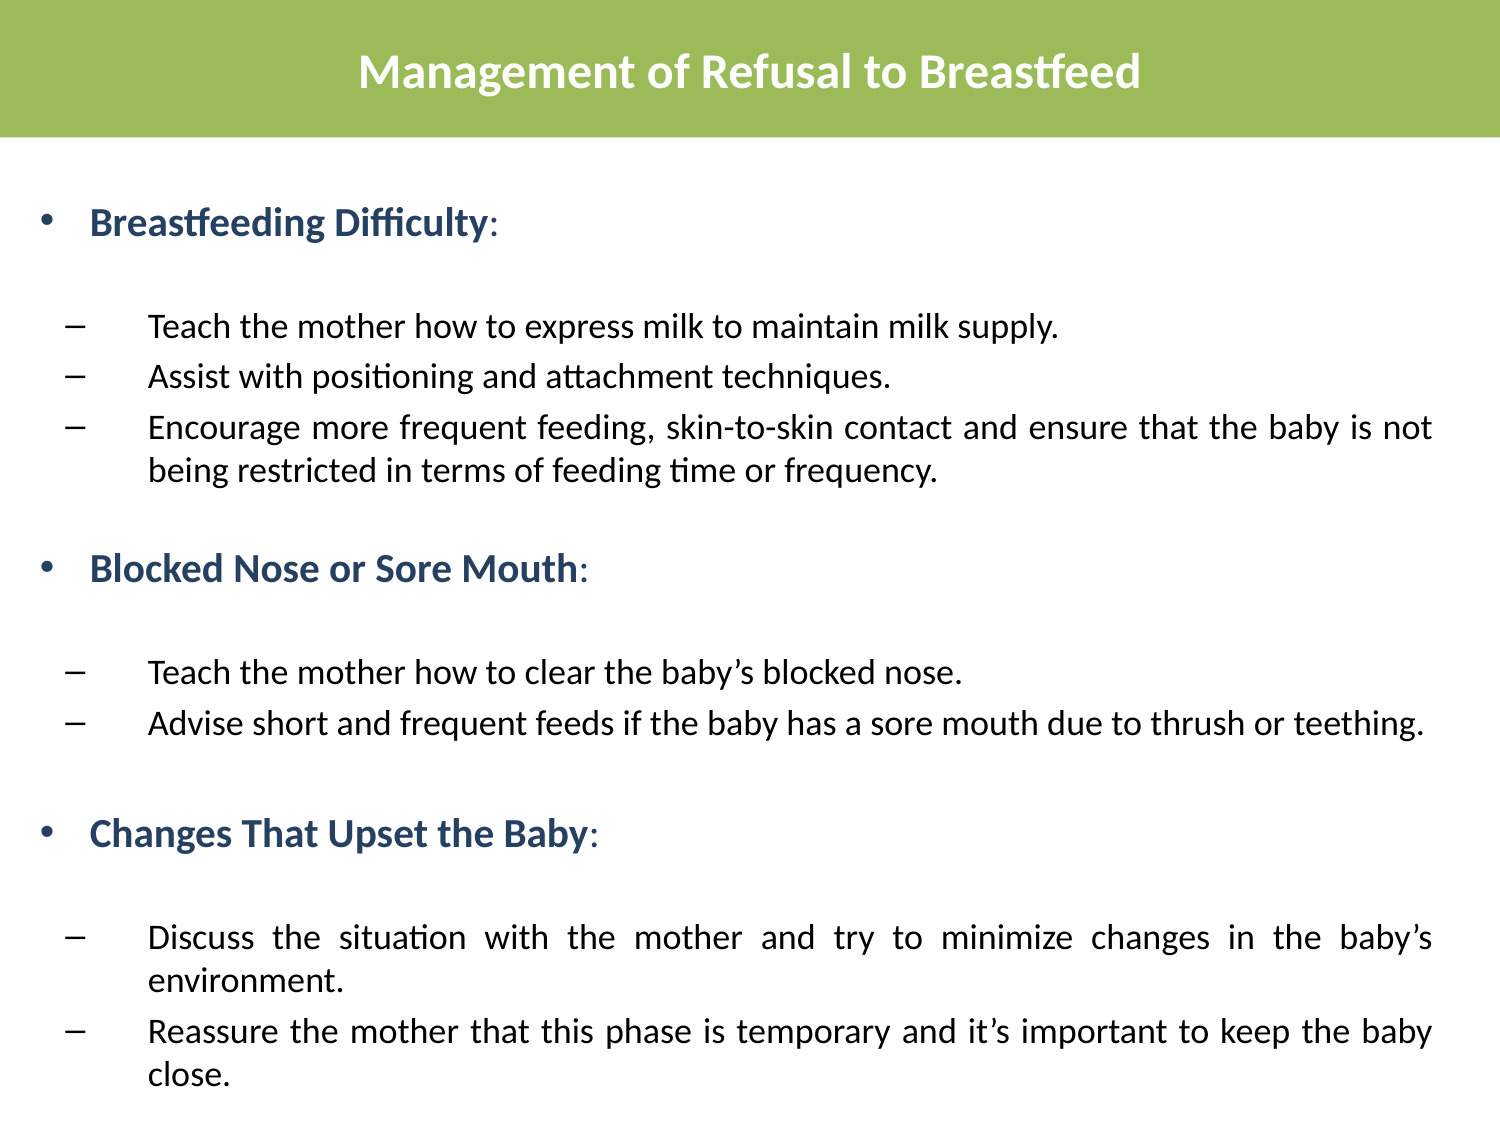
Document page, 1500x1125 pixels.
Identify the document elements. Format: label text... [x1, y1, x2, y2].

list Breastfeeding Difficulty: Teach the mother how to express milk to maintain milk supply. Assist with positioning and attachment techniques. Encourage more frequent feeding, skin-to-skin contact and ensure that the baby is not being restricted in terms of feeding time or frequency. Blocked Nose or Sore Mouth: Teach the mother how to clear the baby’s blocked nose. Advise short and frequent feeds if the baby has a sore mouth due to thrush or teething. Changes That Upset the Baby: Discuss the situation with the mother and try to minimize changes in the baby’s environment. Reassure the mother that this phase is temporary and it’s important to keep the baby close. [24, 187, 1450, 1125]
text_box Management of Refusal to Breastfeed [0, 0, 1500, 138]
